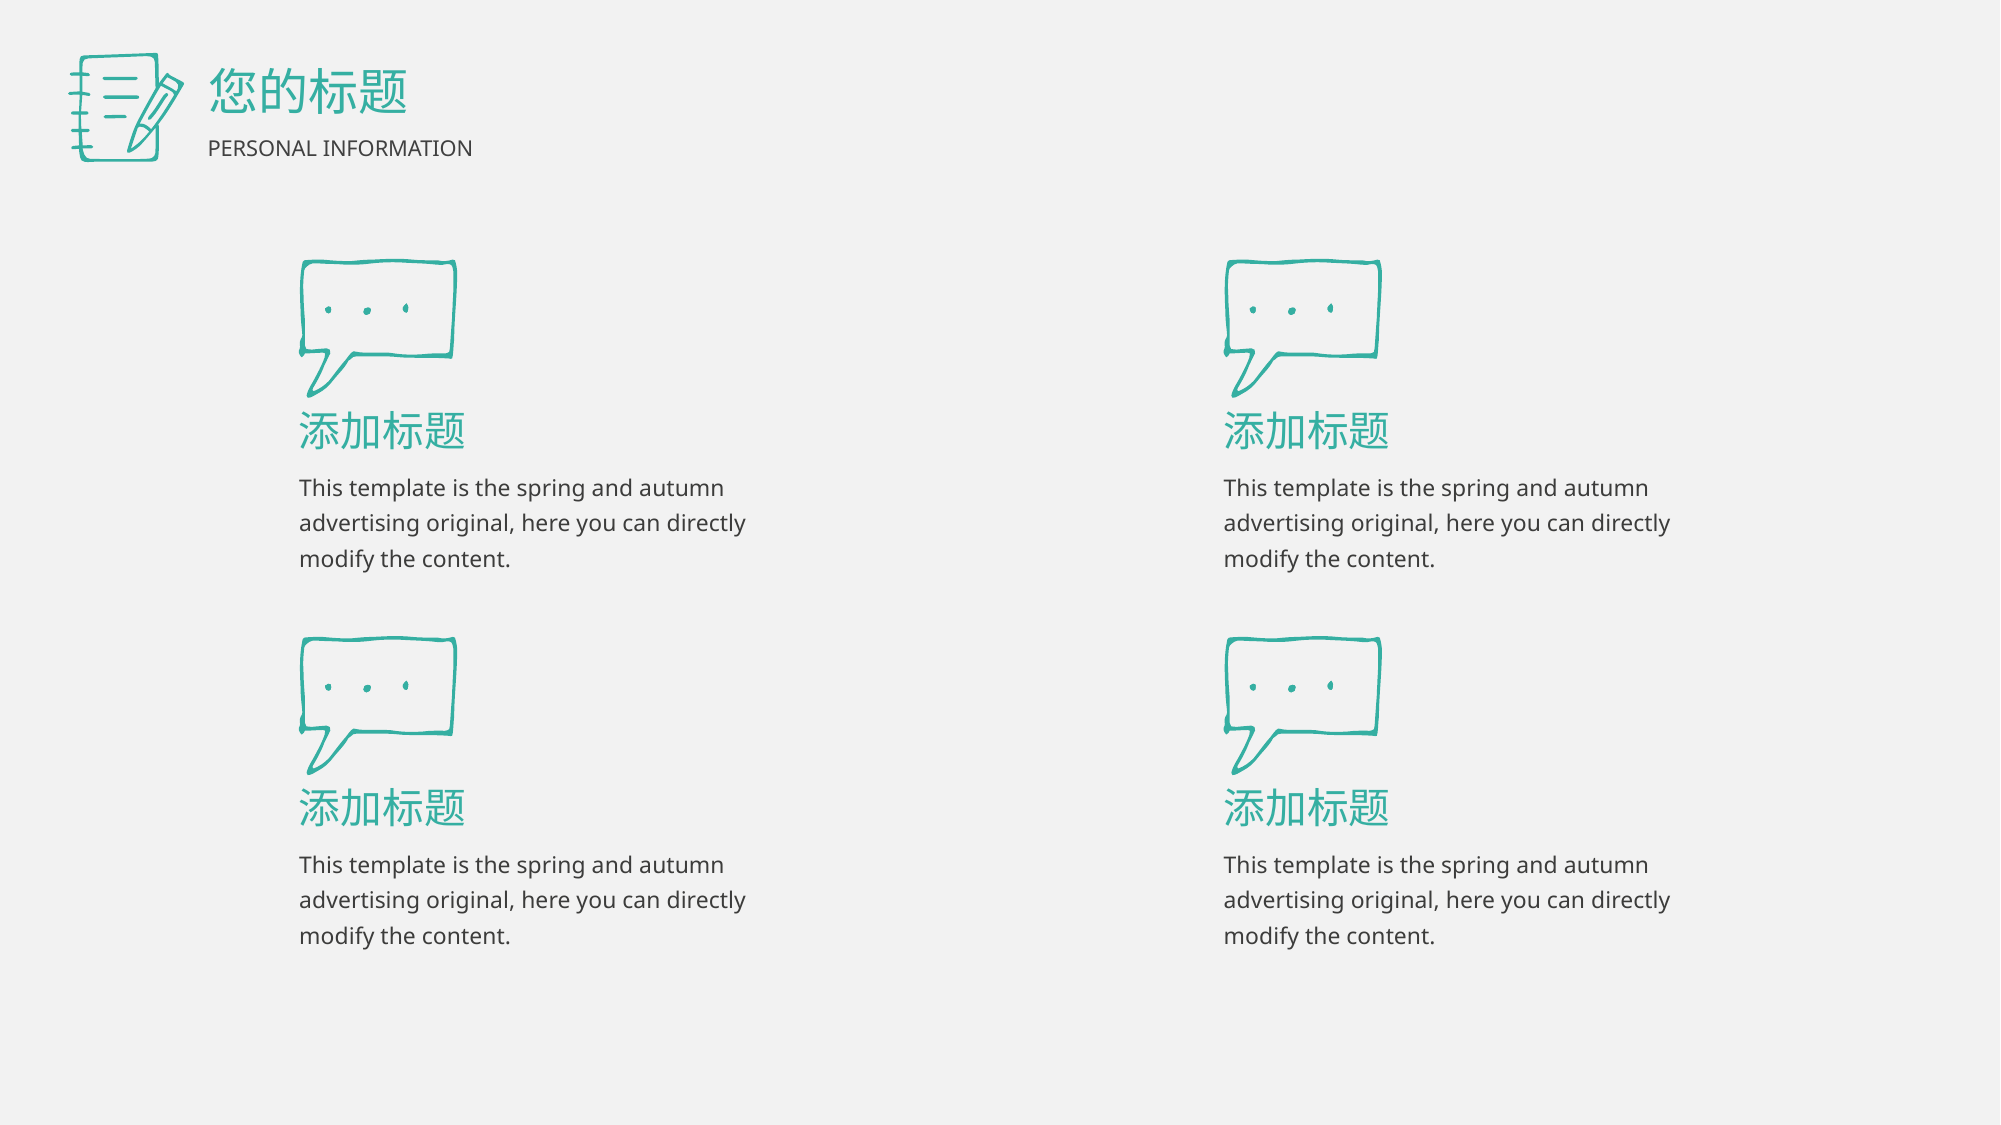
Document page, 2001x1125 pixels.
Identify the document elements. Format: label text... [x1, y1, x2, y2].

text_box 添加标题 [284, 396, 540, 457]
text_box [1222, 258, 1382, 398]
text_box 添加标题 [1208, 396, 1464, 462]
text_box 添加标题 [1208, 774, 1464, 839]
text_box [67, 52, 185, 163]
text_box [297, 635, 458, 776]
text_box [1222, 635, 1382, 776]
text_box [297, 258, 458, 398]
text_box This template is the spring and autumn advertising original, here you can directly modify the content. [284, 457, 791, 580]
text_box 添加标题 [284, 774, 540, 834]
text_box This template is the spring and autumn advertising original, here you can directly modify the content. [1209, 457, 1716, 580]
text_box This template is the spring and autumn advertising original, here you can directly modify the content. [1209, 834, 1716, 957]
text_box This template is the spring and autumn advertising original, here you can directly modify the content. [284, 834, 791, 957]
text_box 您的标题 [194, 52, 424, 119]
text_box PERSONAL INFORMATION [192, 119, 597, 169]
